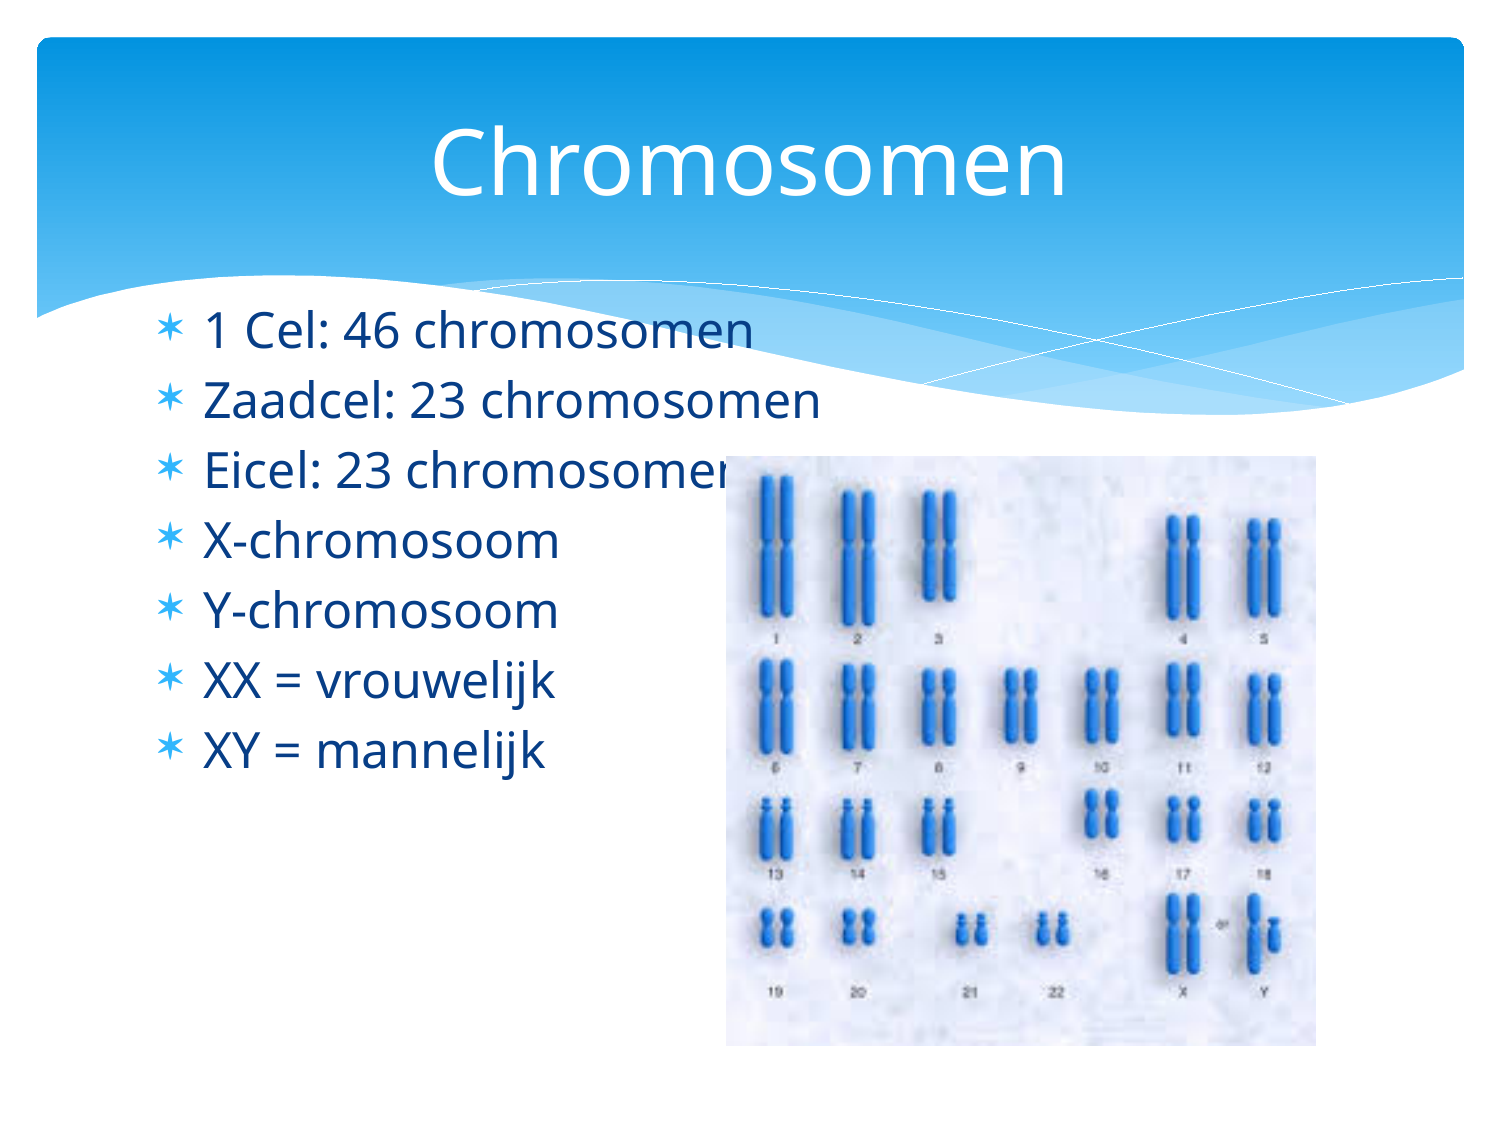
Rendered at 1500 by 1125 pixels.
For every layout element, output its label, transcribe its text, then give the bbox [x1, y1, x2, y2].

picture [726, 455, 1317, 1046]
title Chromosomen [75, 55, 1425, 261]
list 1 Cel: 46 chromosomen Zaadcel: 23 chromosomen Eicel: 23 chromosomen X-chromosoom Y-chromosoom XX = vrouwelijk XY = mannelijk [143, 290, 1359, 1005]
